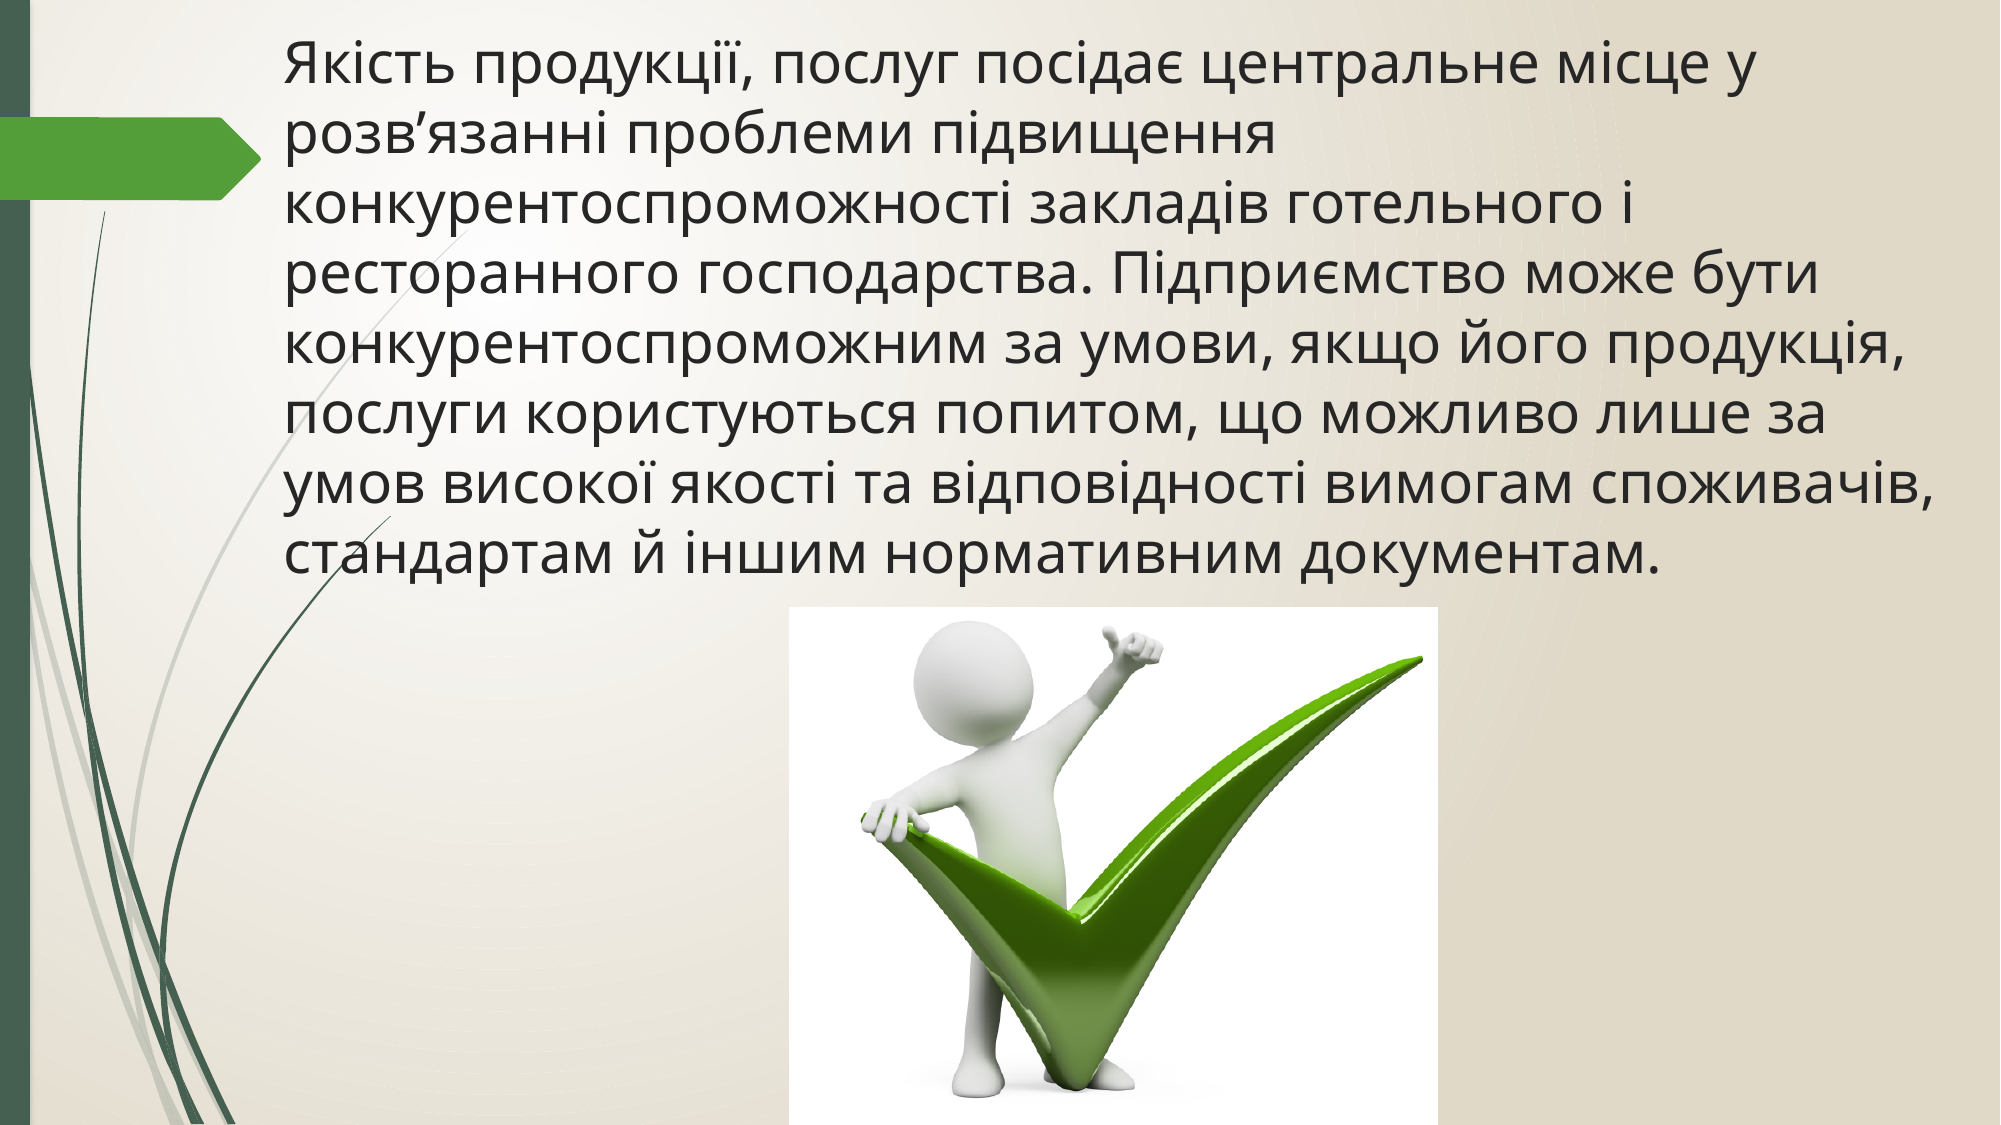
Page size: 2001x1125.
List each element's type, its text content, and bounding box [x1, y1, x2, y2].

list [789, 606, 1439, 1125]
title Якість продукції, послуг посідає центральне місце у розв’язанні проблеми підвищення конкурентоспроможності закладів готельного і ресторанного господарства. Підприємство може бути конкурентоспроможним за умови, якщо його продукція, послуги користуються попитом, що можливо лише за умов високої якості та відповідності вимогам споживачів, стандартам й іншим нормативним документам. [268, 17, 1959, 228]
